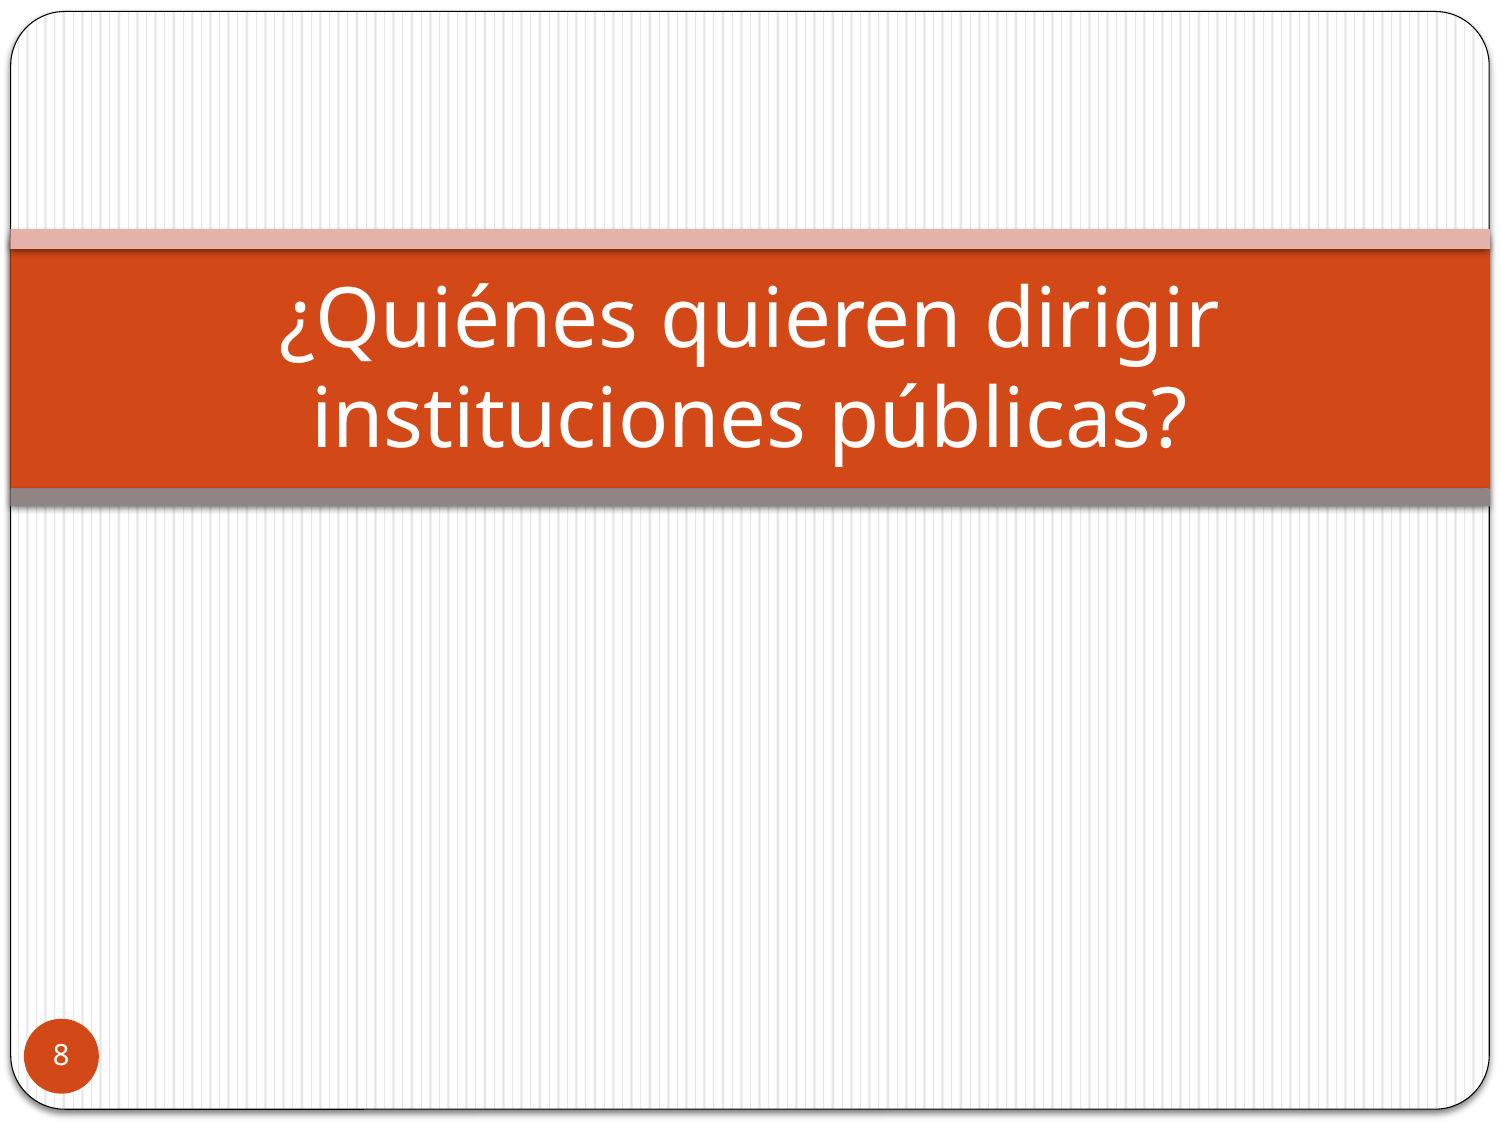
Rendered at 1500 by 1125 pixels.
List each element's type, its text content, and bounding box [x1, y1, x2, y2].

slide_number 8 [23, 1018, 99, 1094]
title ¿Quiénes quieren dirigir instituciones públicas? [75, 247, 1425, 489]
